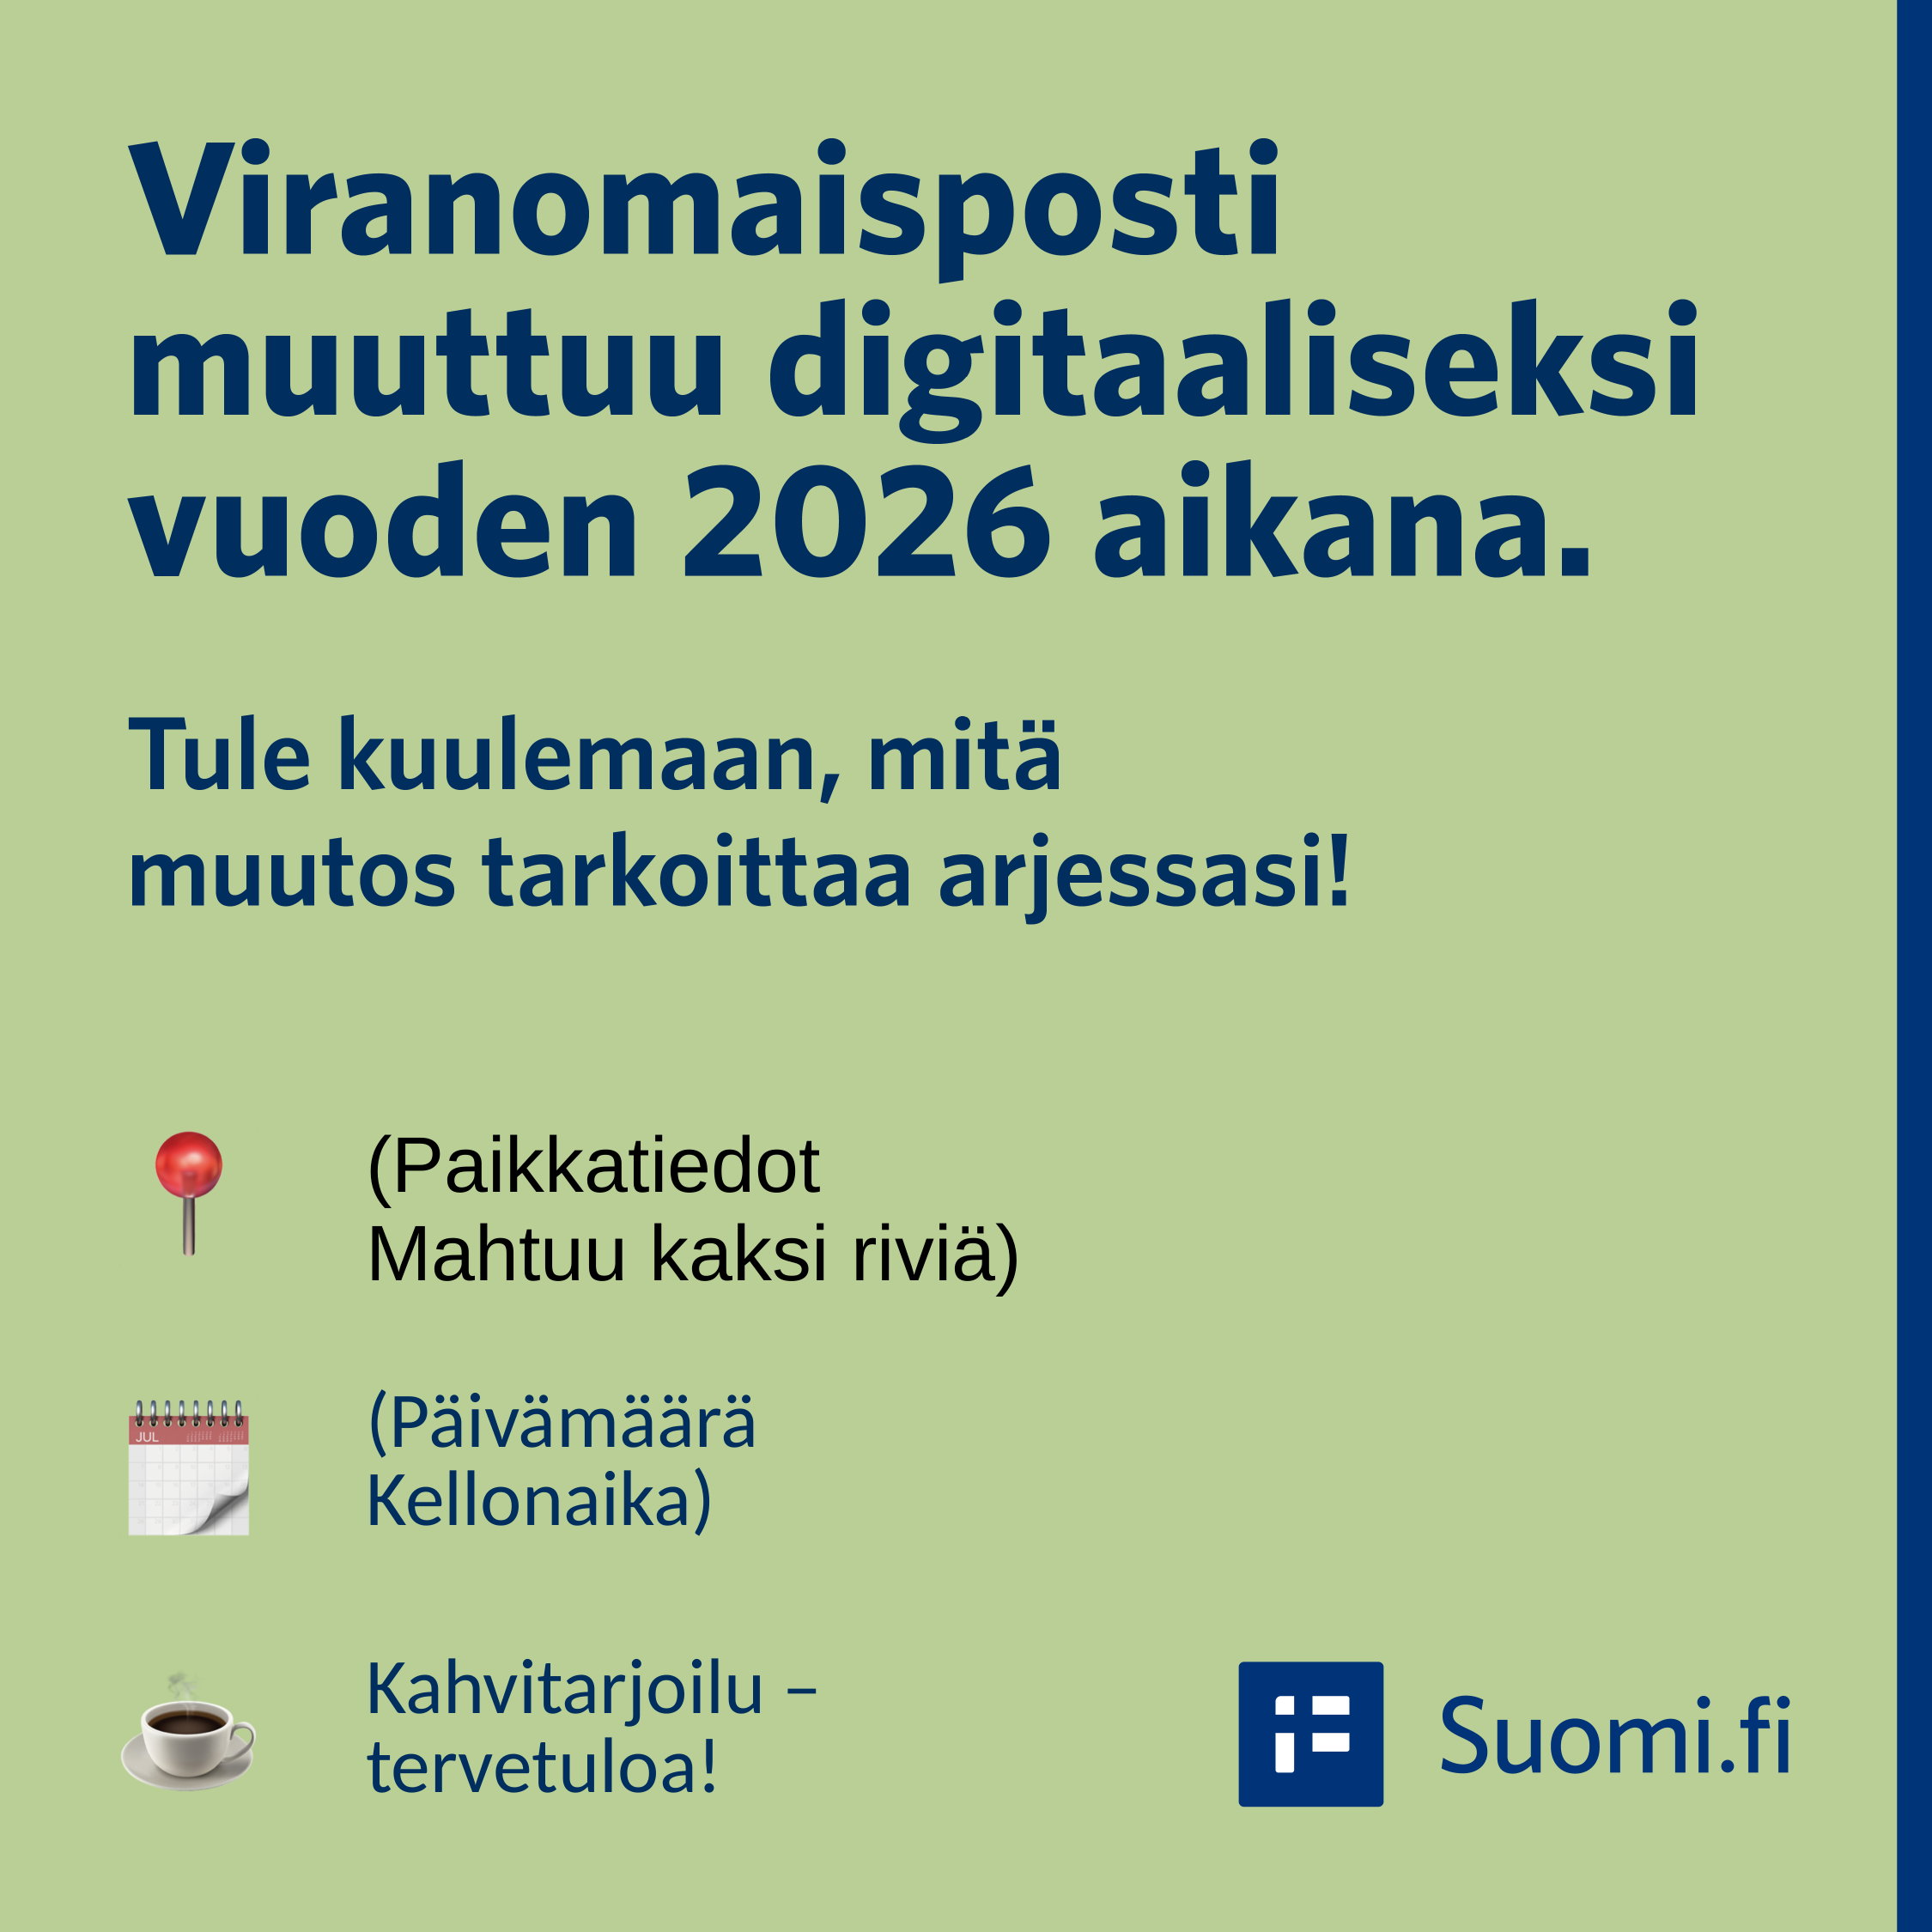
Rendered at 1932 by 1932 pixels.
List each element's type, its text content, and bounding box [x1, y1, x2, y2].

text_box (Päivämäärä Kellonaika) [366, 1388, 1752, 1568]
subtitle (Paikkatiedot Mahtuu kaksi riviä) [366, 1121, 1752, 1302]
picture [0, 0, 1932, 1932]
text_box Kahvitarjoilu – tervetuloa! [366, 1654, 1040, 1835]
